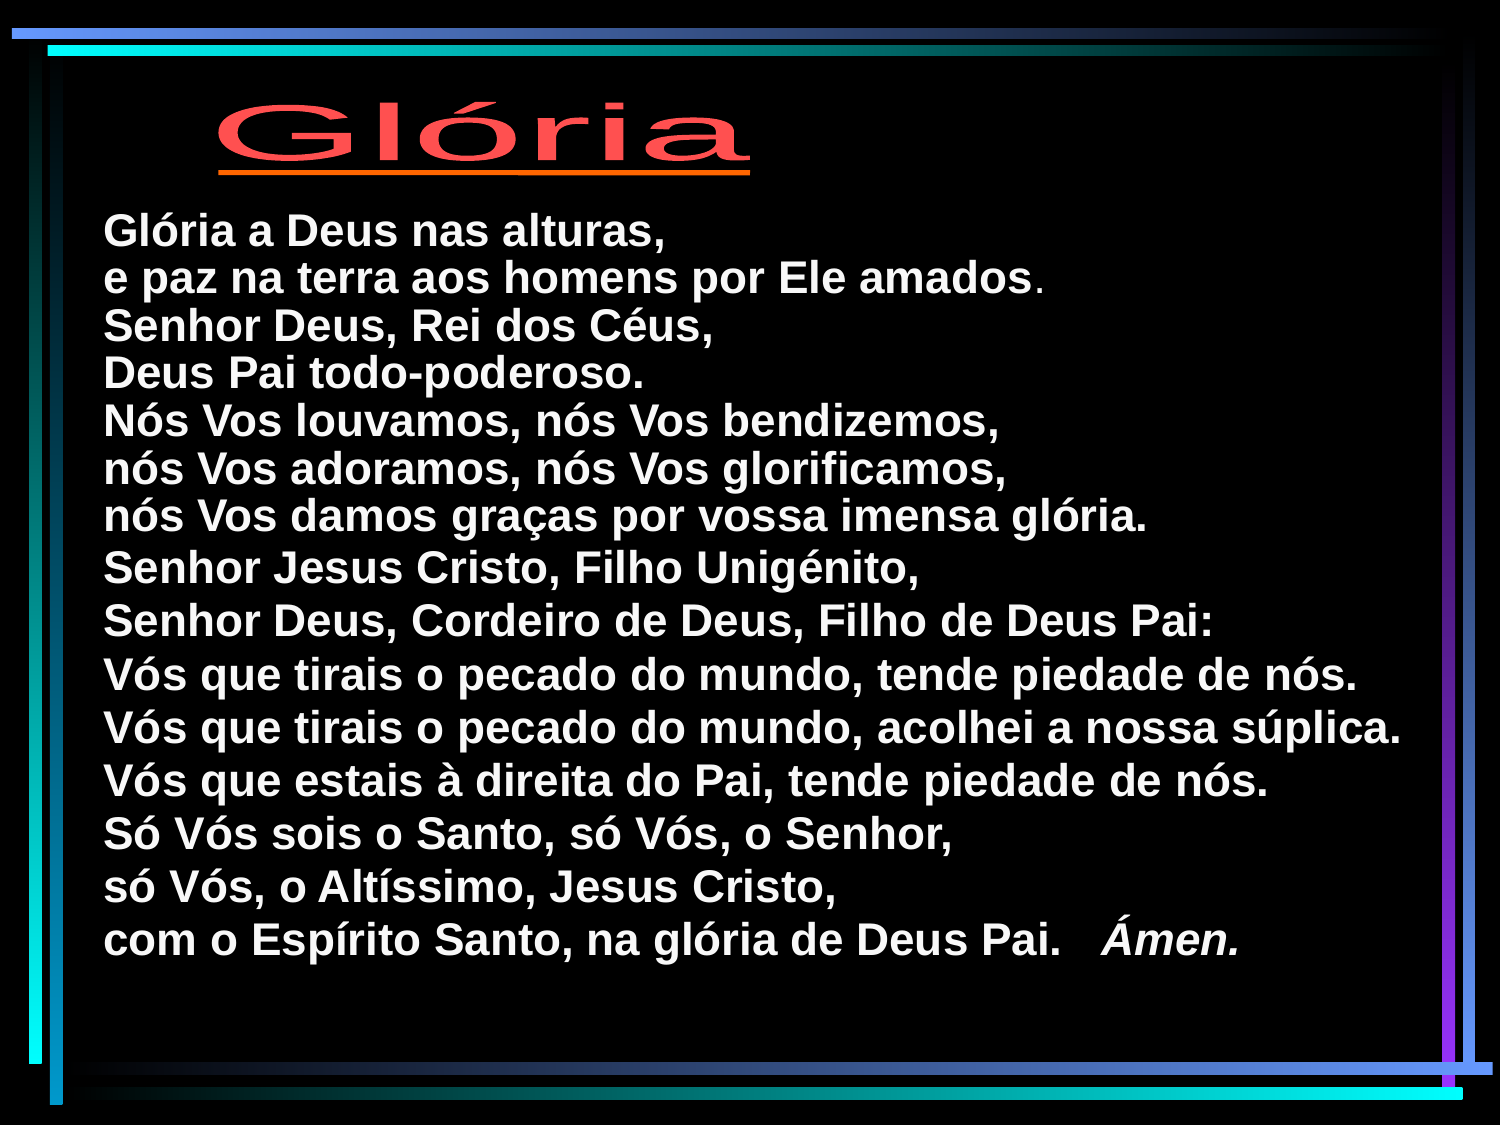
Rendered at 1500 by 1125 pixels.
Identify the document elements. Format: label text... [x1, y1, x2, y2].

list Glória a Deus nas alturas, e paz na terra aos homens por Ele amados. Senhor Deus, Rei dos Céus, Deus Pai todo-poderoso. Nós Vos louvamos, nós Vos bendizemos, nós Vos adoramos, nós Vos glorificamos, nós Vos damos graças por vossa imensa glória. Senhor Jesus Cristo, Filho Unigénito, Senhor Deus, Cordeiro de Deus, Filho de Deus Pai: Vós que tirais o pecado do mundo, tende piedade de nós. Vós que tirais o pecado do mundo, acolhei a nossa súplica. Vós que estais à direita do Pai, tende piedade de nós. Só Vós sois o Santo, só Vós, o Senhor, só Vós, o Altíssimo, Jesus Cristo, com o Espírito Santo, na glória de Deus Pai. Ámen. [88, 208, 1448, 1012]
